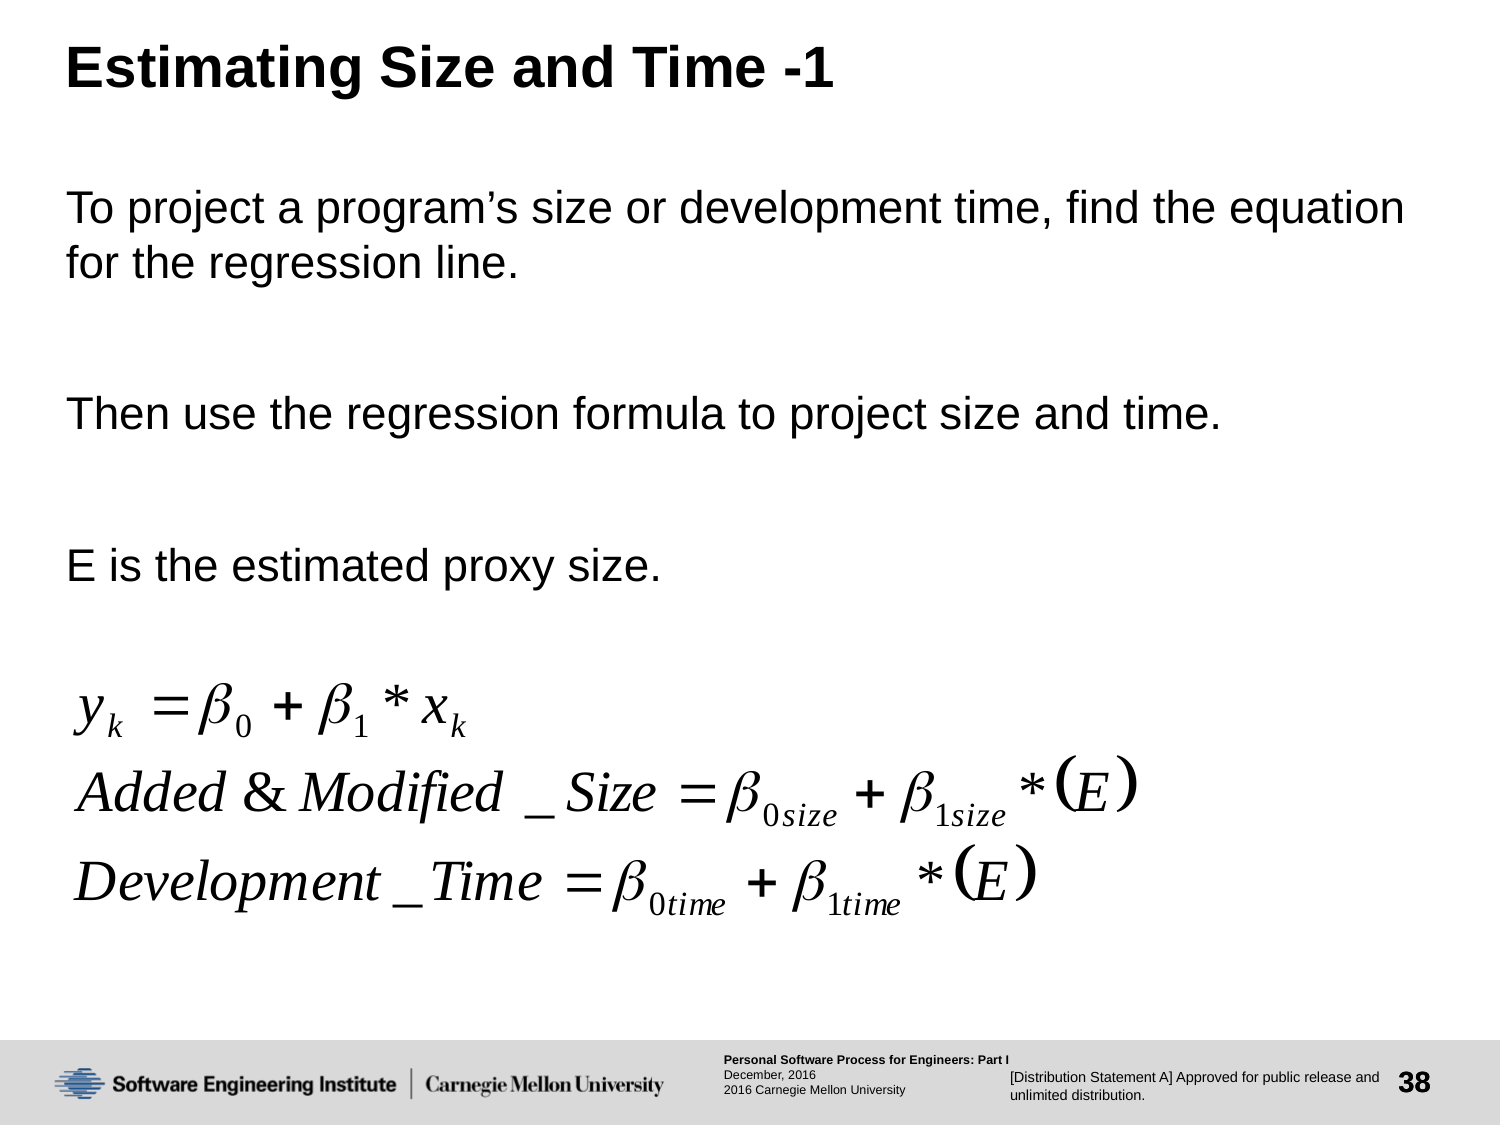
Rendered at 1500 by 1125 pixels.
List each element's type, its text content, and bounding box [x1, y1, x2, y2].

picture [46, 1061, 673, 1104]
title Estimating Size and Time -1 [65, 37, 1313, 148]
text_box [63, 665, 1140, 929]
list To project a program’s size or development time, find the equation for the regression line. Then use the regression formula to project size and time. E is the estimated proxy size. [65, 177, 1431, 1000]
